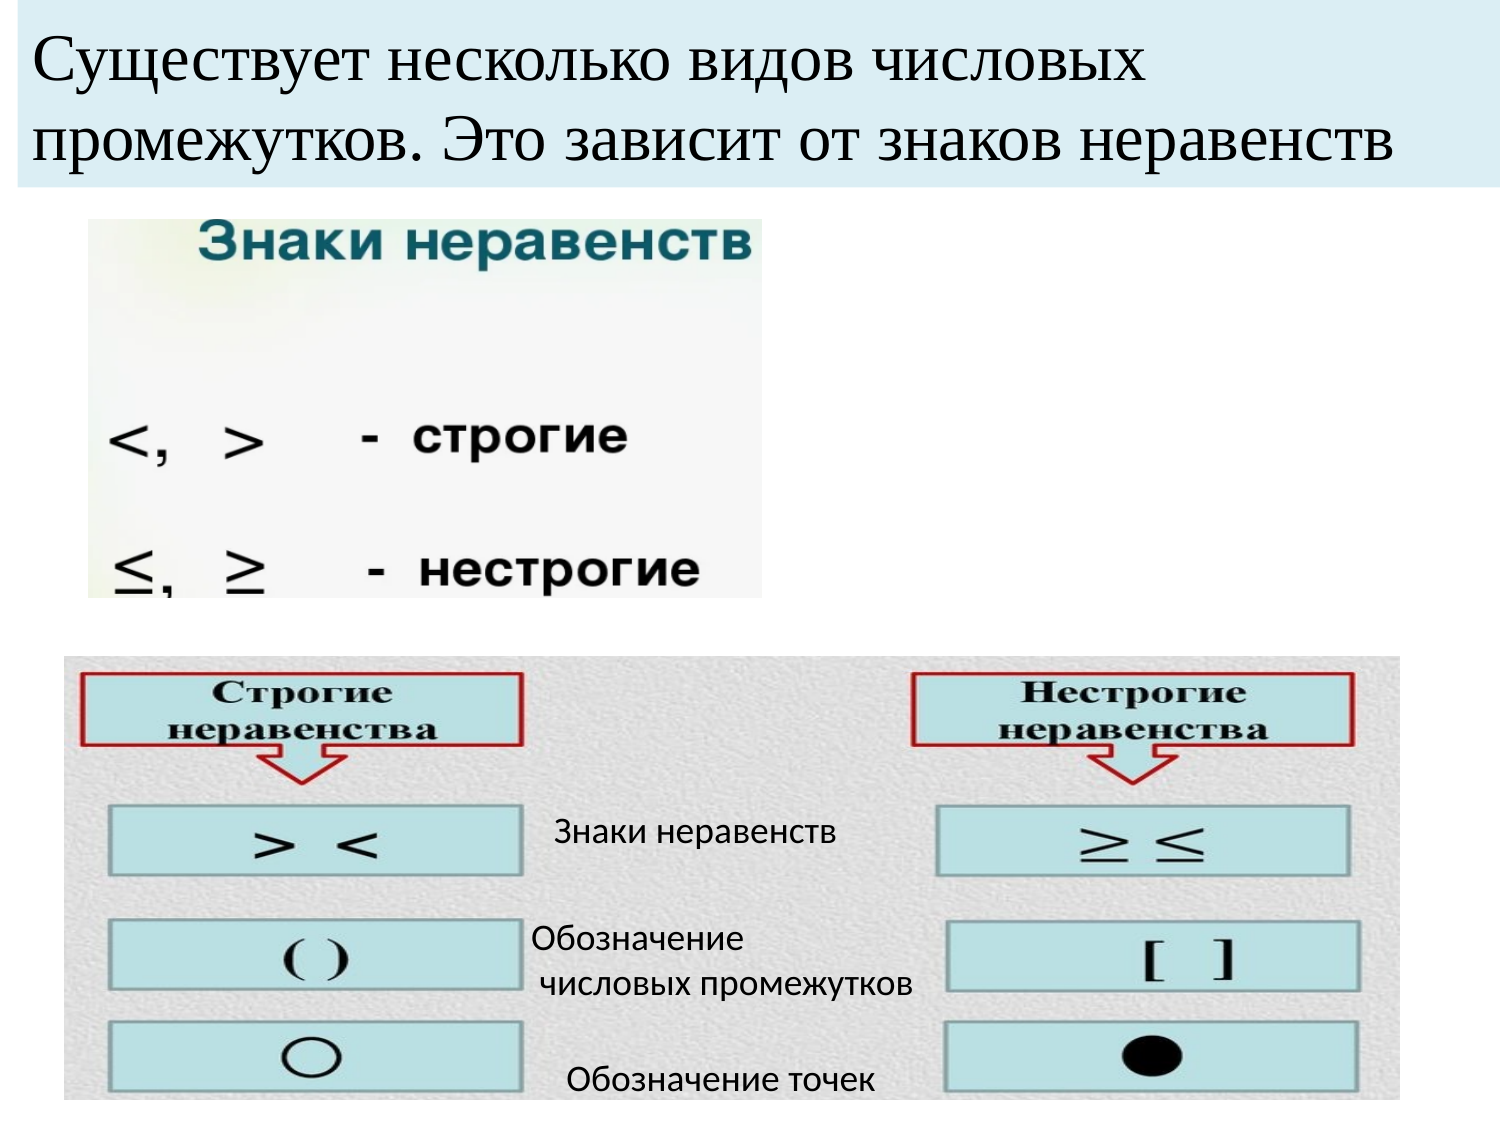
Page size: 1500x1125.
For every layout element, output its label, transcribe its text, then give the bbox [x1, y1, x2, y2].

title Существует несколько видов числовых промежутков. Это зависит от знаков неравенств [17, 0, 1500, 188]
picture [64, 656, 1400, 1100]
picture [88, 219, 763, 599]
